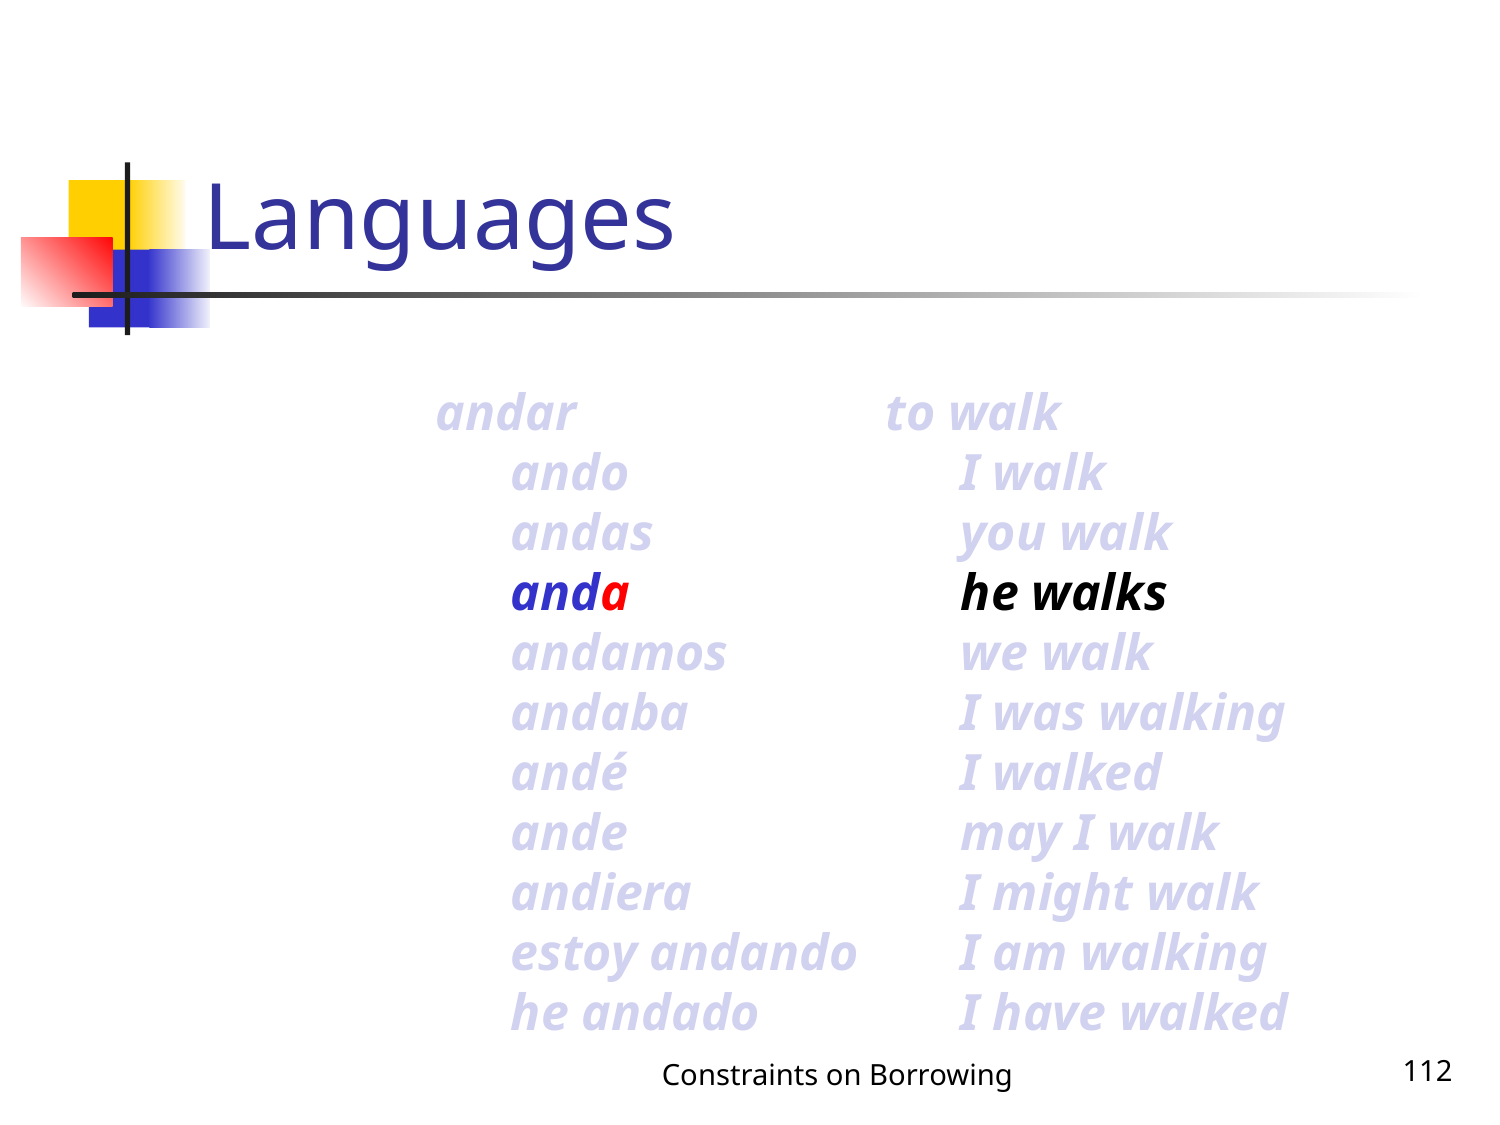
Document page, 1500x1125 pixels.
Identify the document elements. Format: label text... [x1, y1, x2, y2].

title Languages [188, 34, 1468, 276]
text_box andar to walk ando I walk andas you walk anda he walks andamos we walk andaba I was walking andé I walked ande may I walk andiera I might walk estoy andando I am walking he andado I have walked [64, 373, 1397, 1049]
slide_number 112 [1154, 1023, 1468, 1100]
footer Constraints on Borrowing [599, 1049, 1076, 1100]
